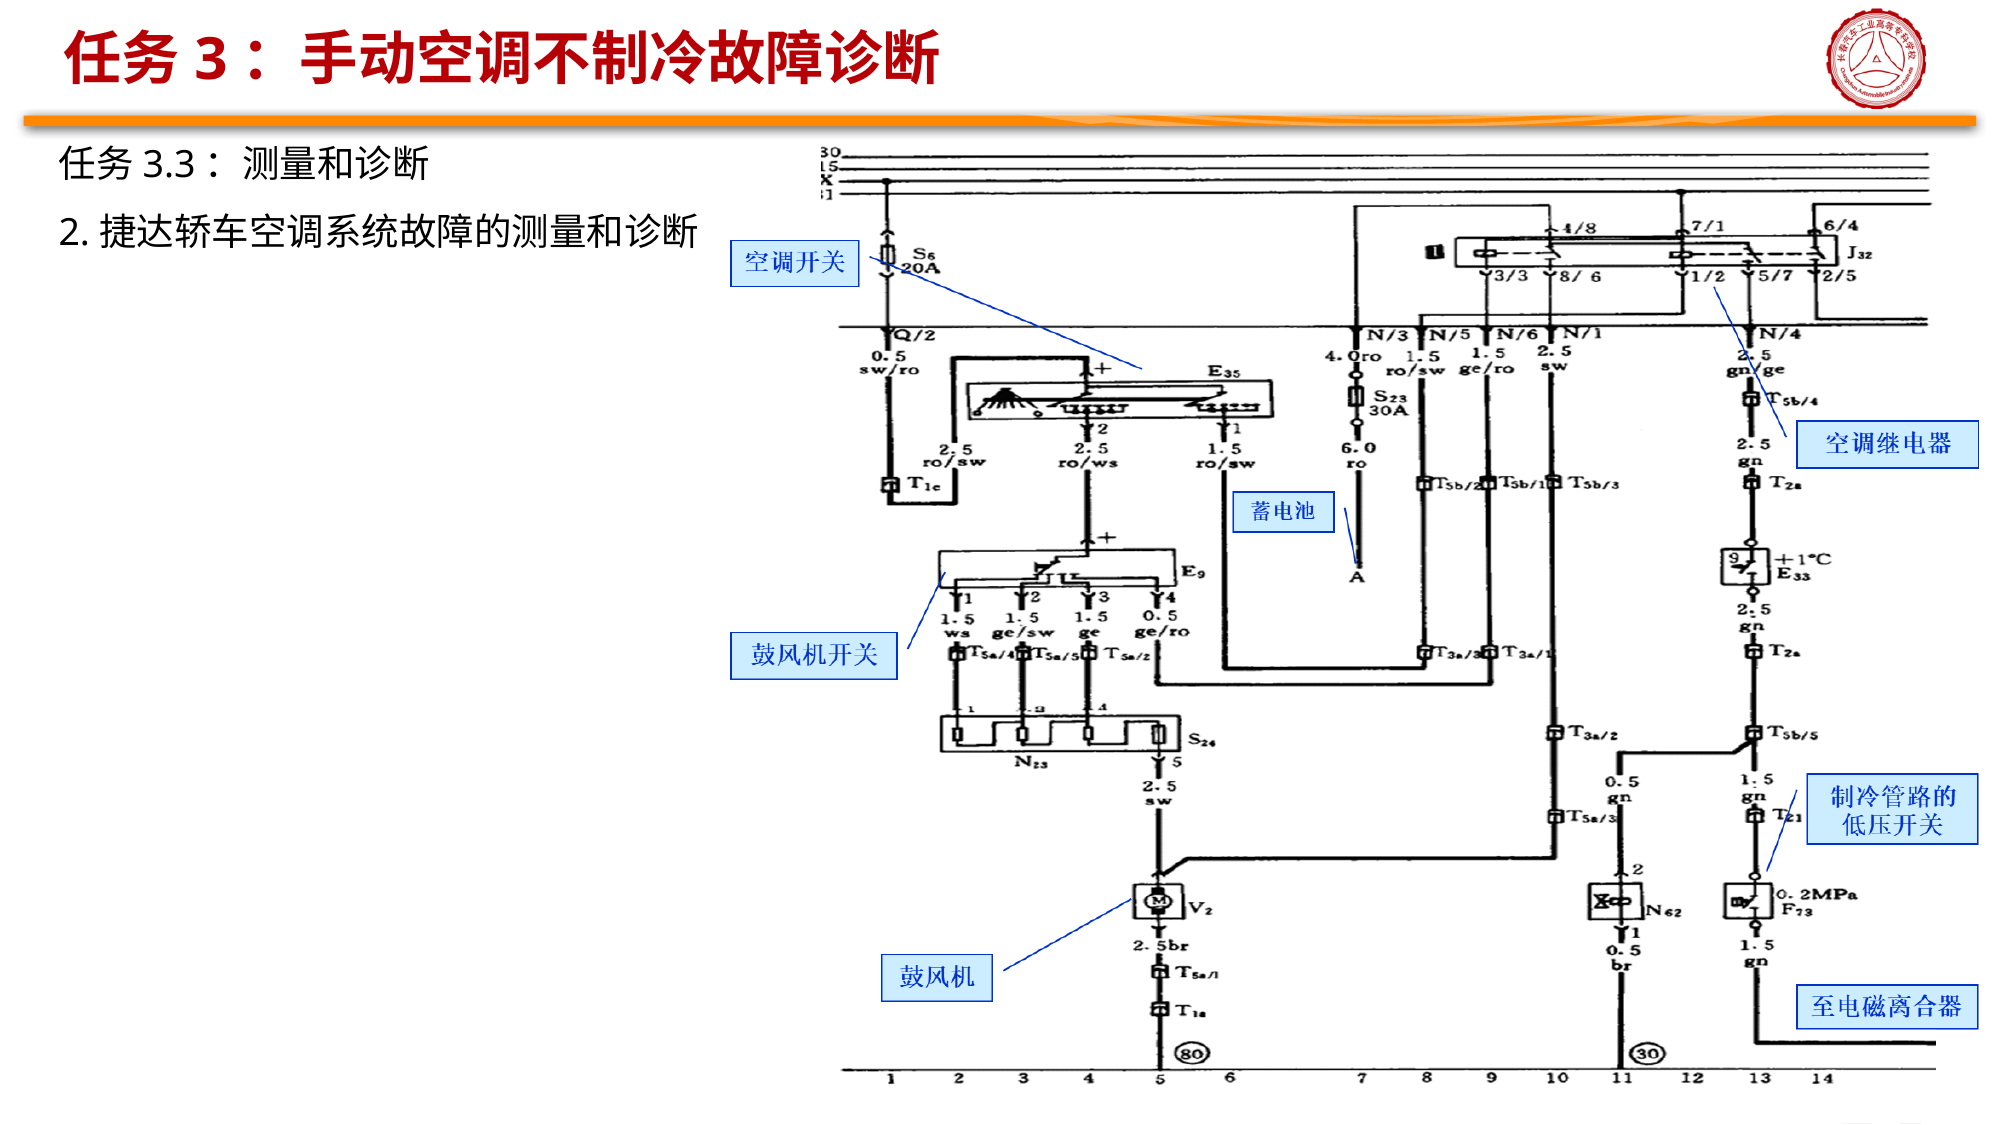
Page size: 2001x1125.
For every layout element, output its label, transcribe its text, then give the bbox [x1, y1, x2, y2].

title 任务3：手动空调不制冷故障诊断 [49, 21, 1557, 121]
picture [1826, 8, 1926, 109]
picture [728, 143, 1979, 1104]
text_box 任务3.3：测量和诊断 2.捷达轿车空调系统故障的测量和诊断 [43, 110, 1045, 260]
